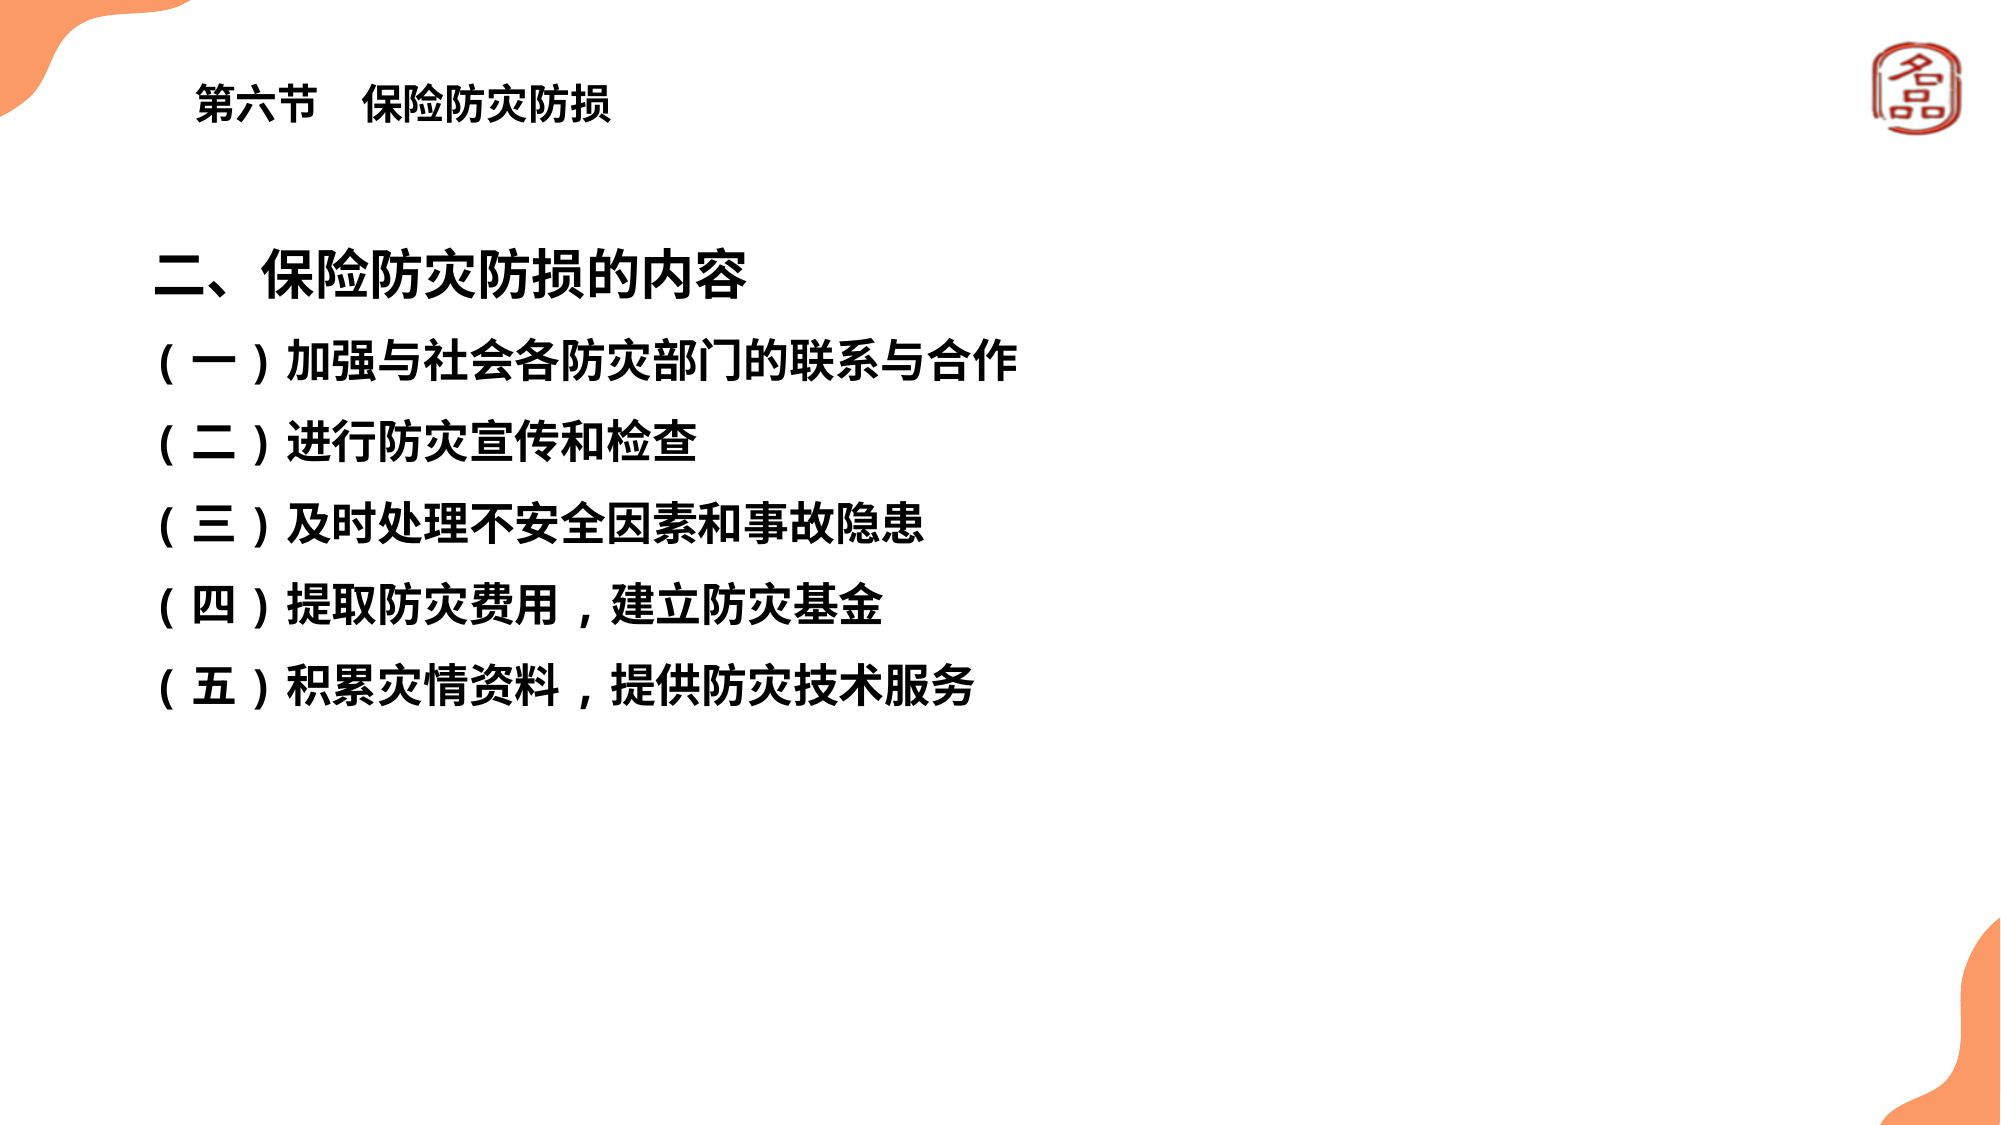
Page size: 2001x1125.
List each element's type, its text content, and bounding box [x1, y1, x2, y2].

picture [1861, 10, 1990, 147]
list 二、保险防灾防损的内容 (一)加强与社会各防灾部门的联系与合作 (二)进行防灾宣传和检查 (三)及时处理不安全因素和事故隐患 (四)提取防灾费用,建立防灾基金 (五)积累灾情资料,提供防灾技术服务 [137, 217, 1863, 1031]
title 第六节 保险防灾防损 [137, 60, 1863, 152]
